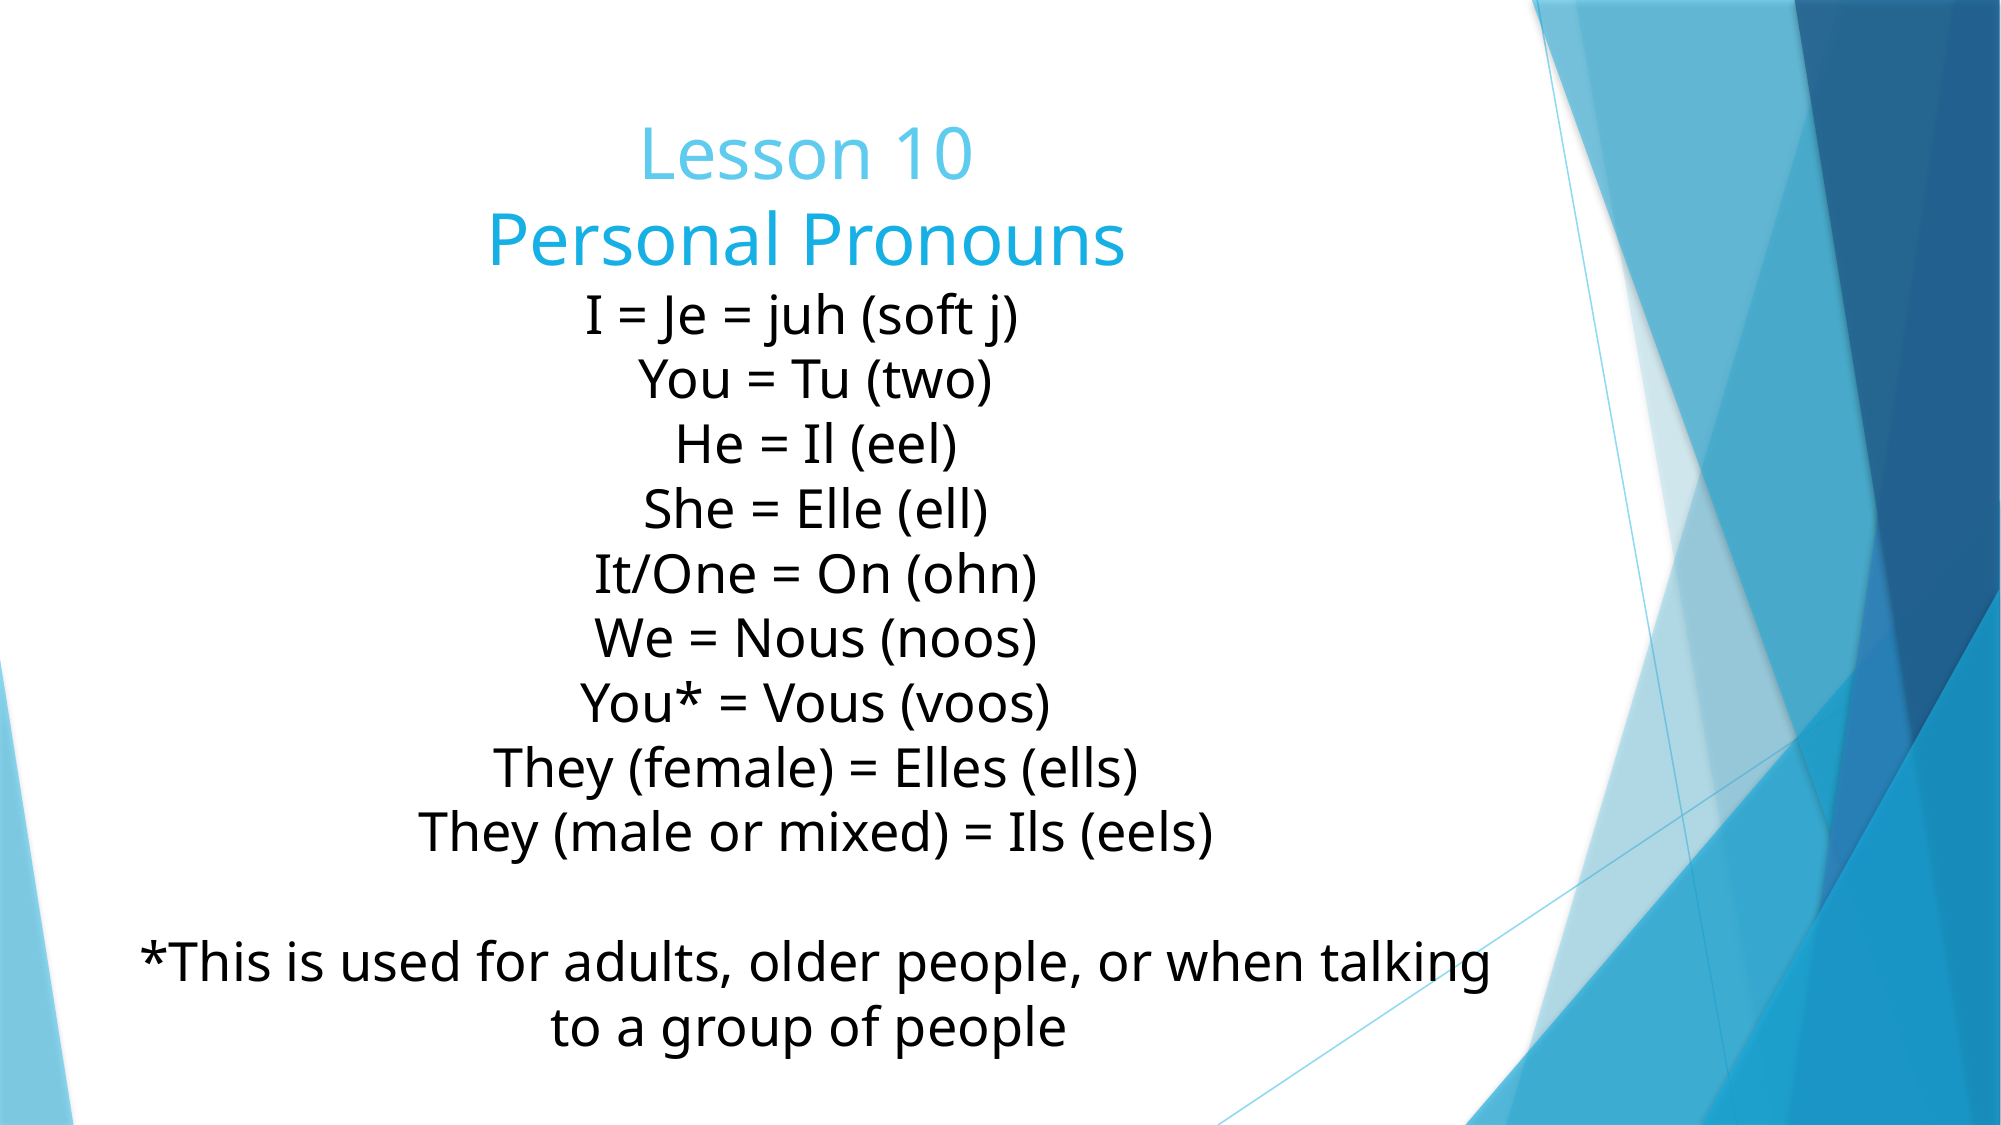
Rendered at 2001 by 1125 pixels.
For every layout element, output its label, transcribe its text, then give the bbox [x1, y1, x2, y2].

title Lesson 10 Personal Pronouns I = Je = juh (soft j) You = Tu (two) He = Il (eel) She = Elle (ell) It/One = On (ohn) We = Nous (noos) You* = Vous (voos) They (female) = Elles (ells) They (male or mixed) = Ils (eels) *This is used for adults, older people, or when talking to a group of people [111, 99, 1522, 1071]
